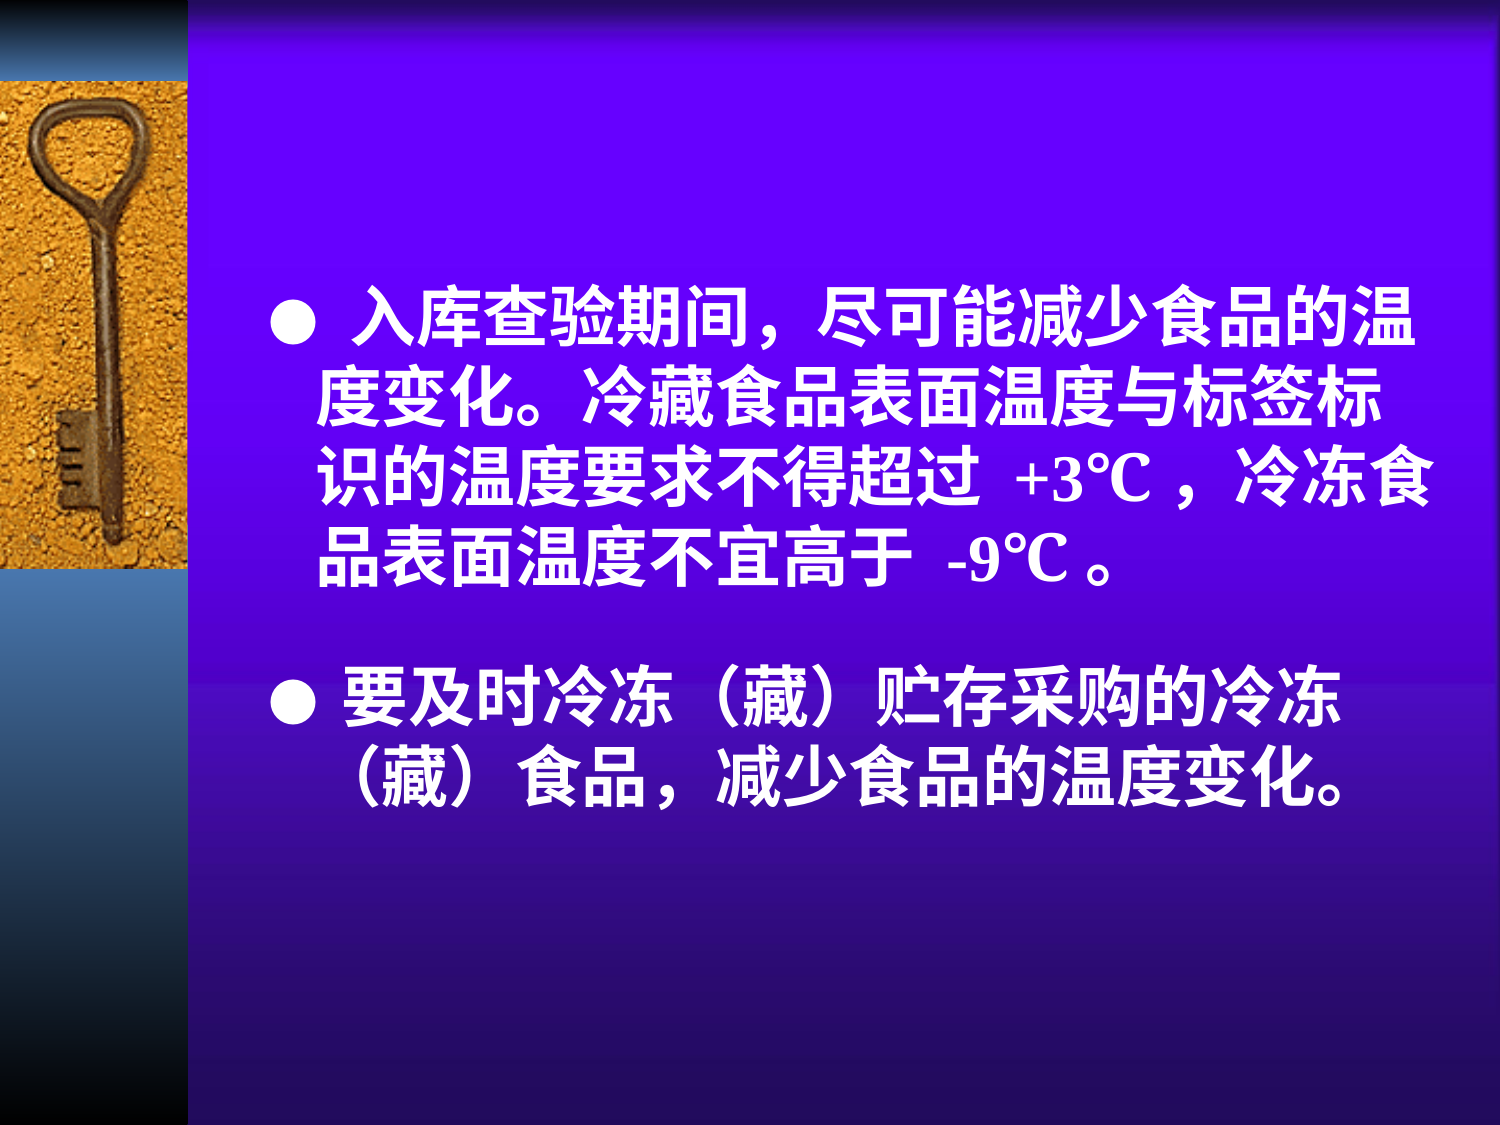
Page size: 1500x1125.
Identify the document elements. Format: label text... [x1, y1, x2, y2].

picture [0, 0, 1500, 1125]
text_box ● 入库查验期间，尽可能减少食品的温 度变化。冷藏食品表面温度与标签标 识的温度要求不得超过 +3℃，冷冻食 品表面温度不宜高于 -9℃。 ● 要及时冷冻（藏）贮存采购的冷冻 （藏）食品，减少食品的温度变化。 [253, 267, 1459, 882]
